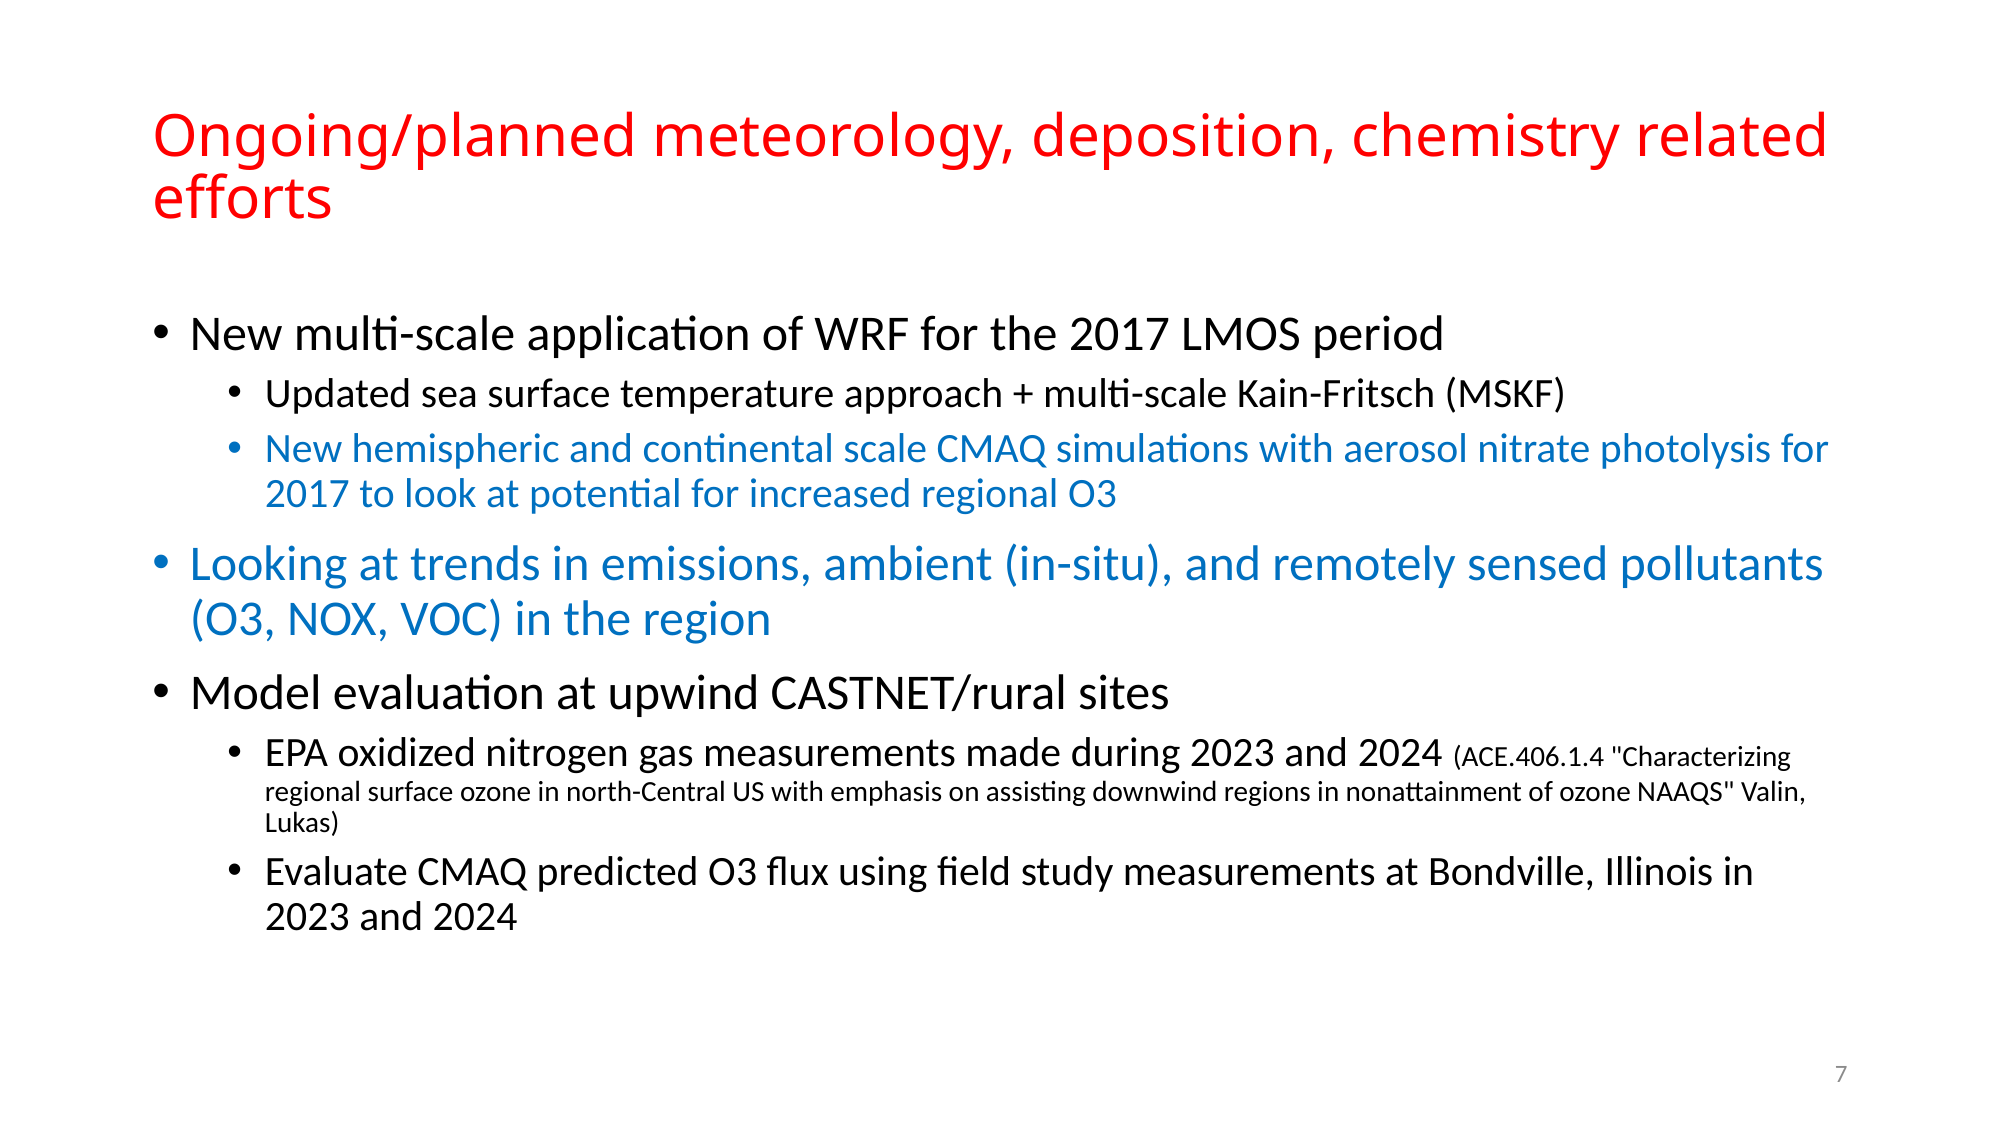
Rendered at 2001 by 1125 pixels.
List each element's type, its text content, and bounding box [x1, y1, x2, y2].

list New multi-scale application of WRF for the 2017 LMOS period Updated sea surface temperature approach + multi-scale Kain-Fritsch (MSKF) New hemispheric and continental scale CMAQ simulations with aerosol nitrate photolysis for 2017 to look at potential for increased regional O3 Looking at trends in emissions, ambient (in-situ), and remotely sensed pollutants (O3, NOX, VOC) in the region Model evaluation at upwind CASTNET/rural sites EPA oxidized nitrogen gas measurements made during 2023 and 2024 (ACE.406.1.4 "Characterizing regional surface ozone in north-Central US with emphasis on assisting downwind regions in nonattainment of ozone NAAQS" Valin, Lukas) Evaluate CMAQ predicted O3 flux using field study measurements at Bondville, Illinois in 2023 and 2024 [137, 299, 1863, 1014]
slide_number 7 [1412, 1042, 1863, 1103]
title Ongoing/planned meteorology, deposition, chemistry related efforts [137, 59, 1863, 278]
